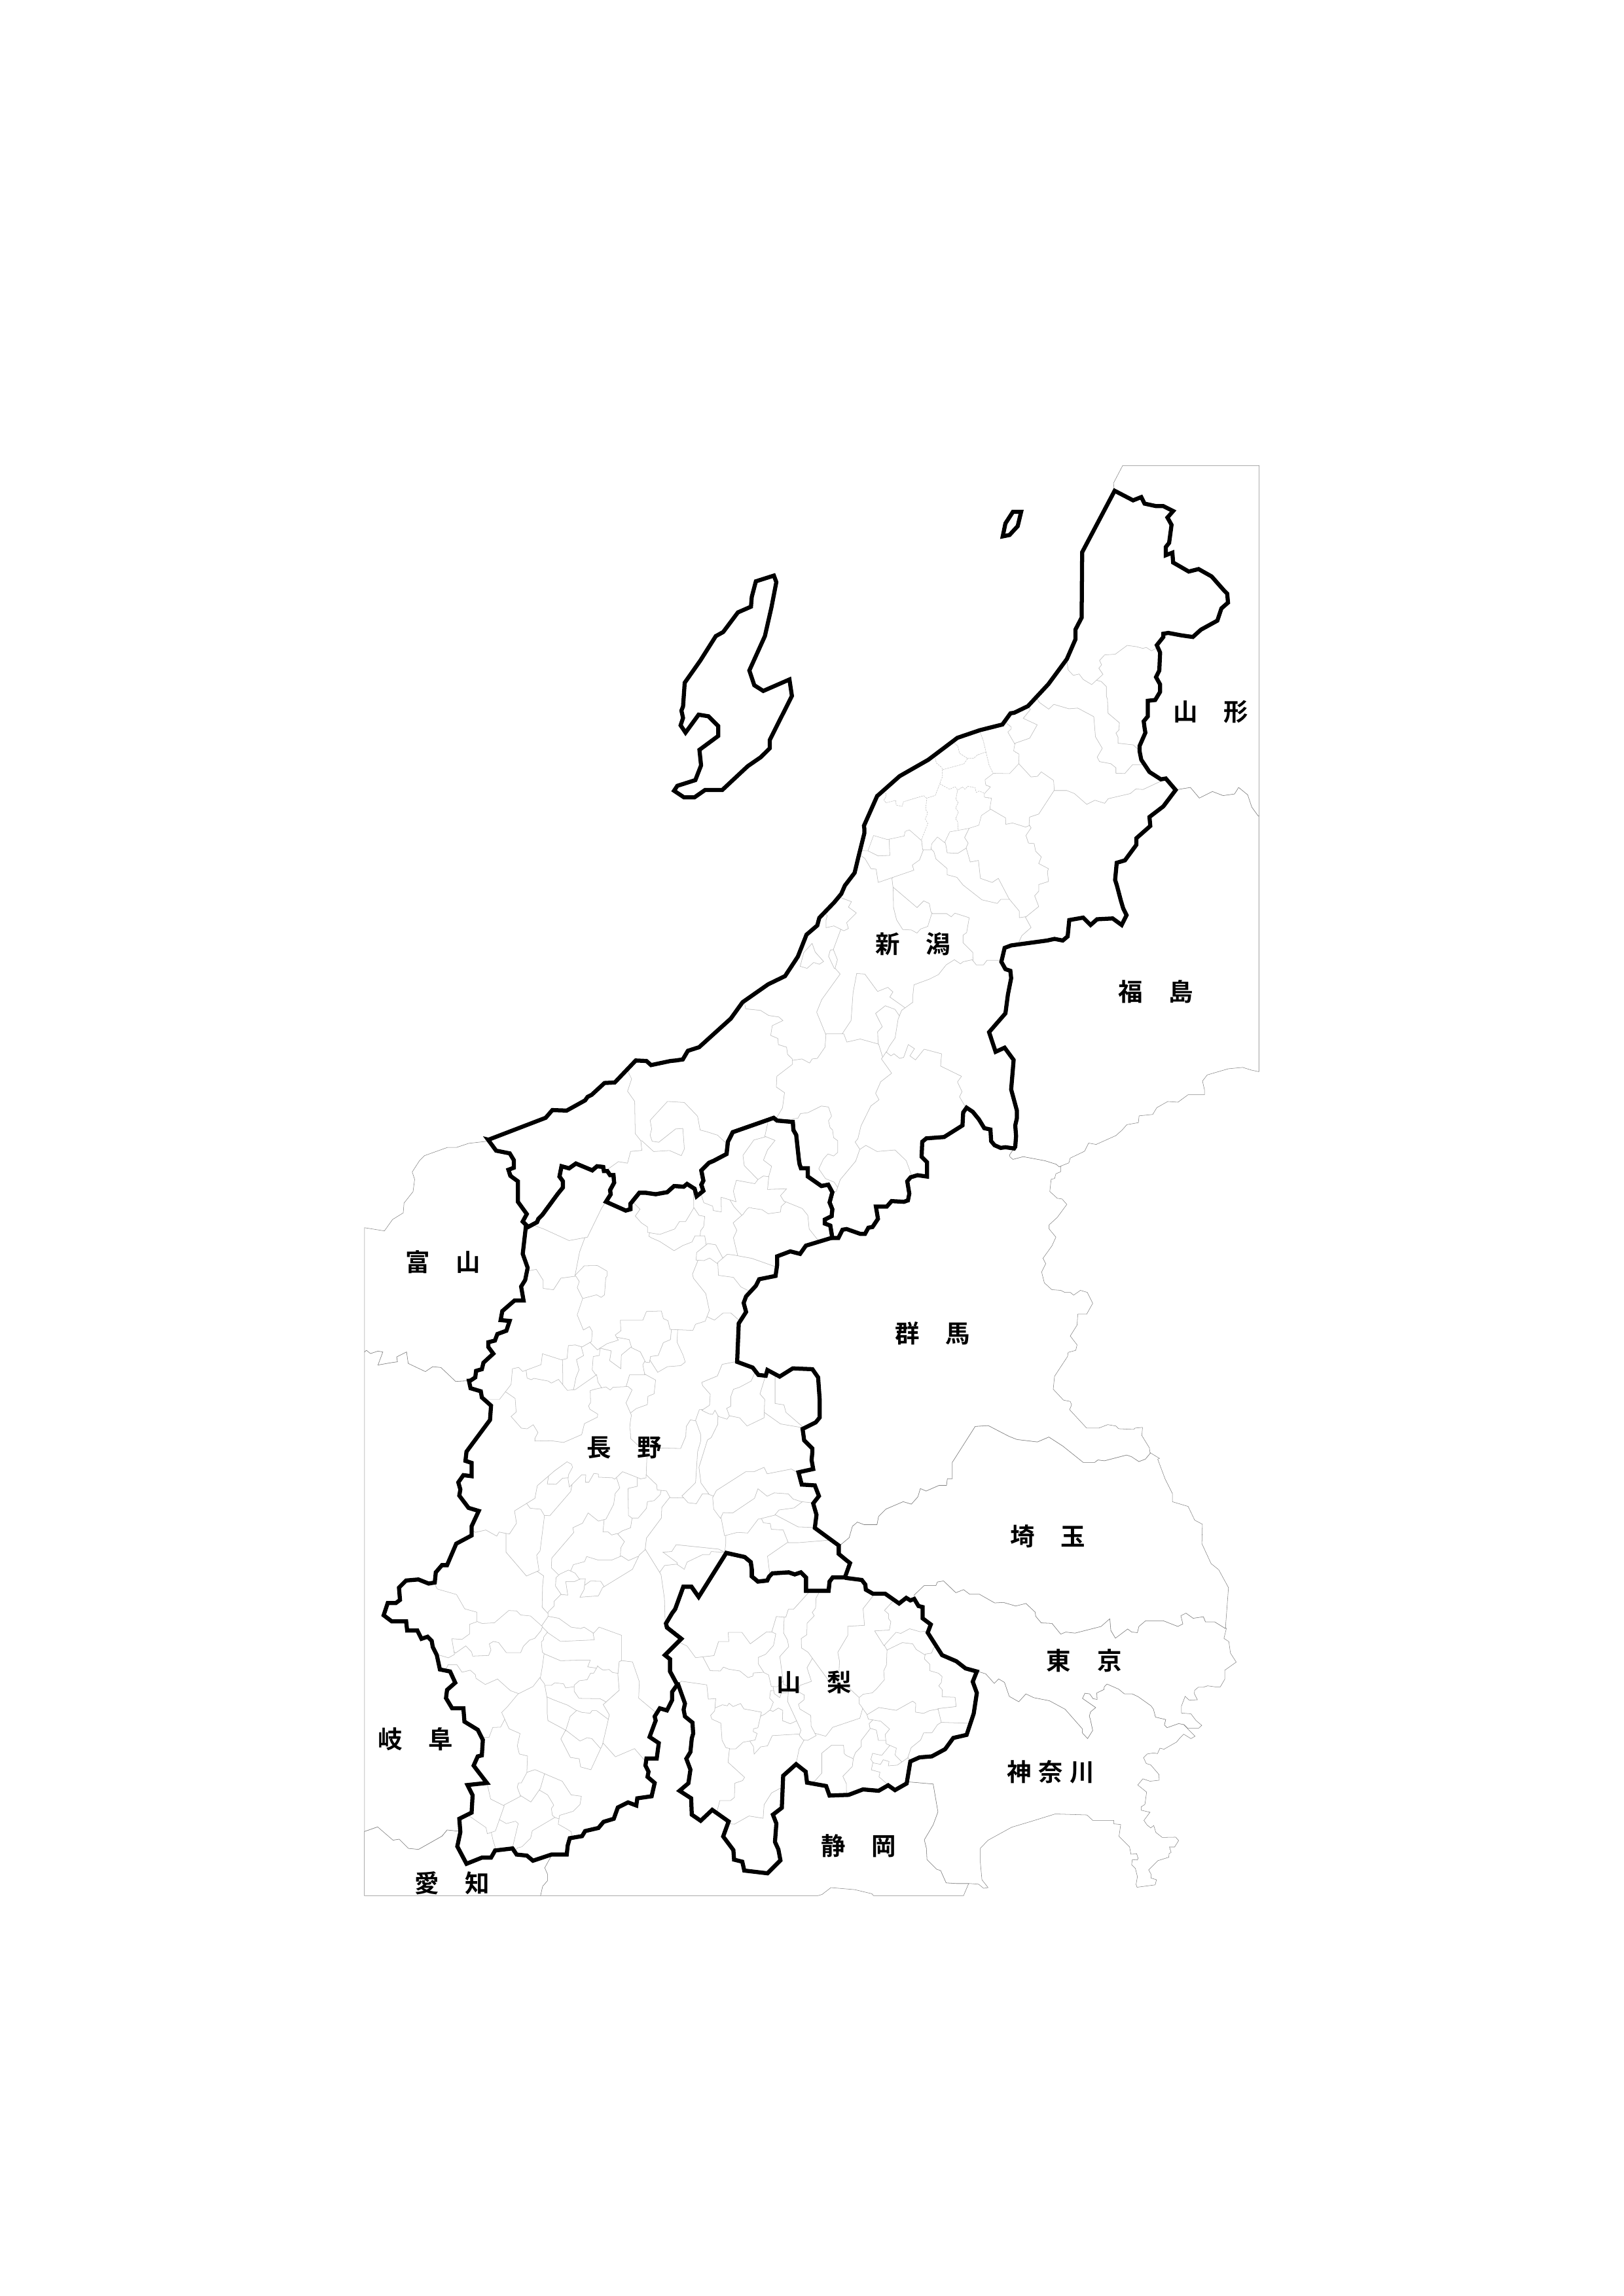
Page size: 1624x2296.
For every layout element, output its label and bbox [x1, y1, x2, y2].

text_box [367, 691, 1259, 1903]
text_box [364, 465, 1259, 1896]
text_box [488, 490, 1229, 691]
